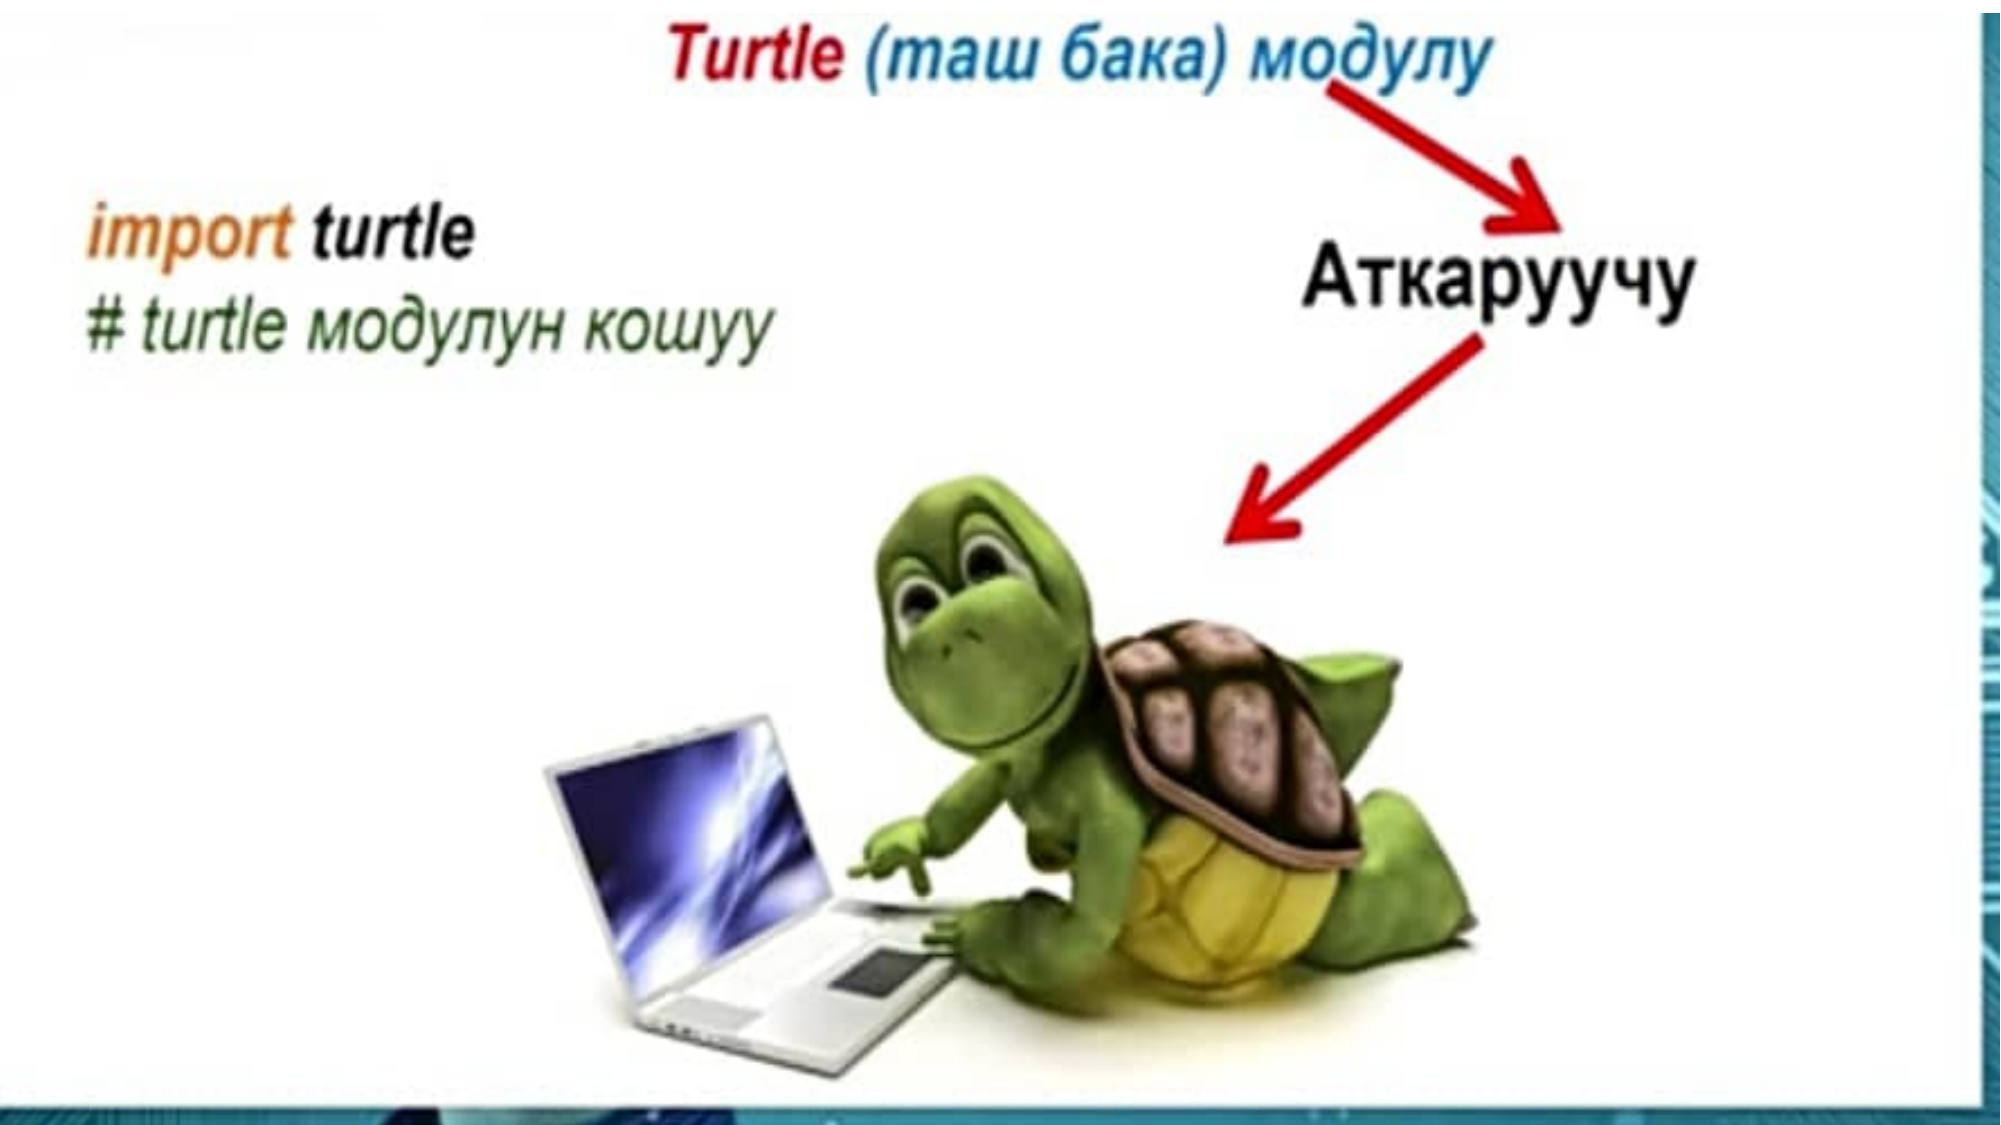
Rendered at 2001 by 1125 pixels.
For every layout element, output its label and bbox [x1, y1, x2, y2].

list [0, 13, 2000, 1125]
